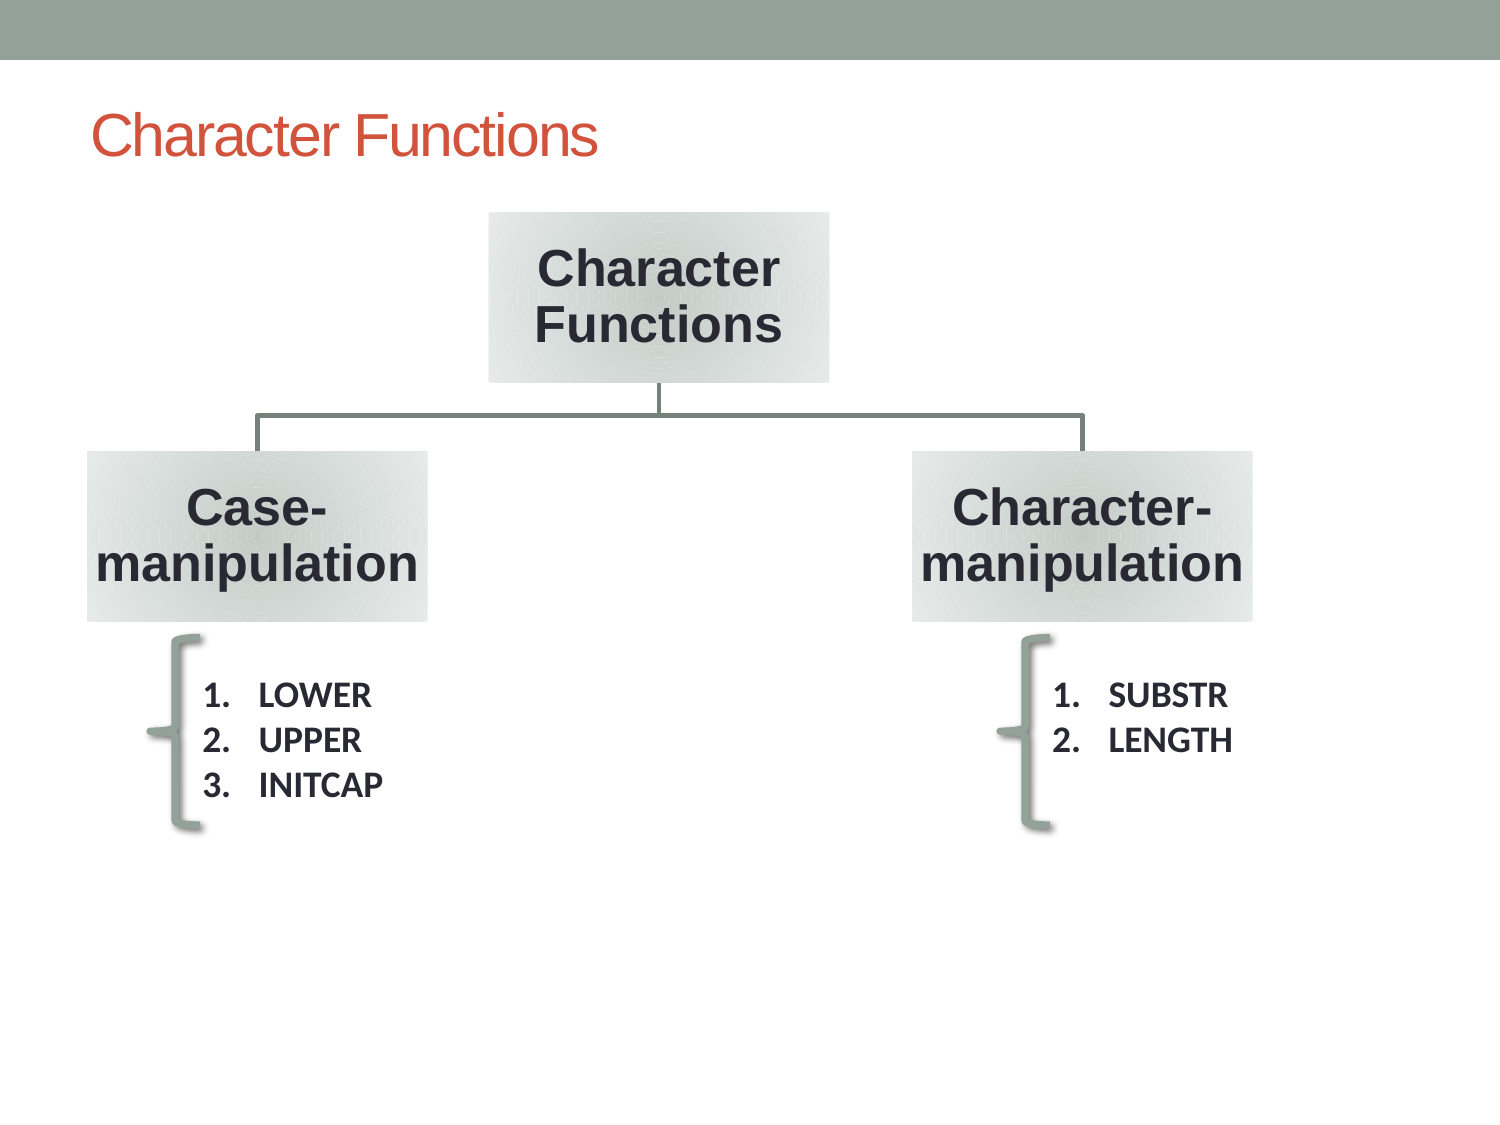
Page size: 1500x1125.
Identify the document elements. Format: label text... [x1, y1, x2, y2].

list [37, 212, 1288, 626]
text_box [996, 633, 1051, 829]
text_box SUBSTR LENGTH [1058, 662, 1425, 768]
text_box LOWER UPPER INITCAP [208, 662, 575, 813]
title Character Functions [75, 87, 1425, 250]
text_box [146, 633, 201, 829]
